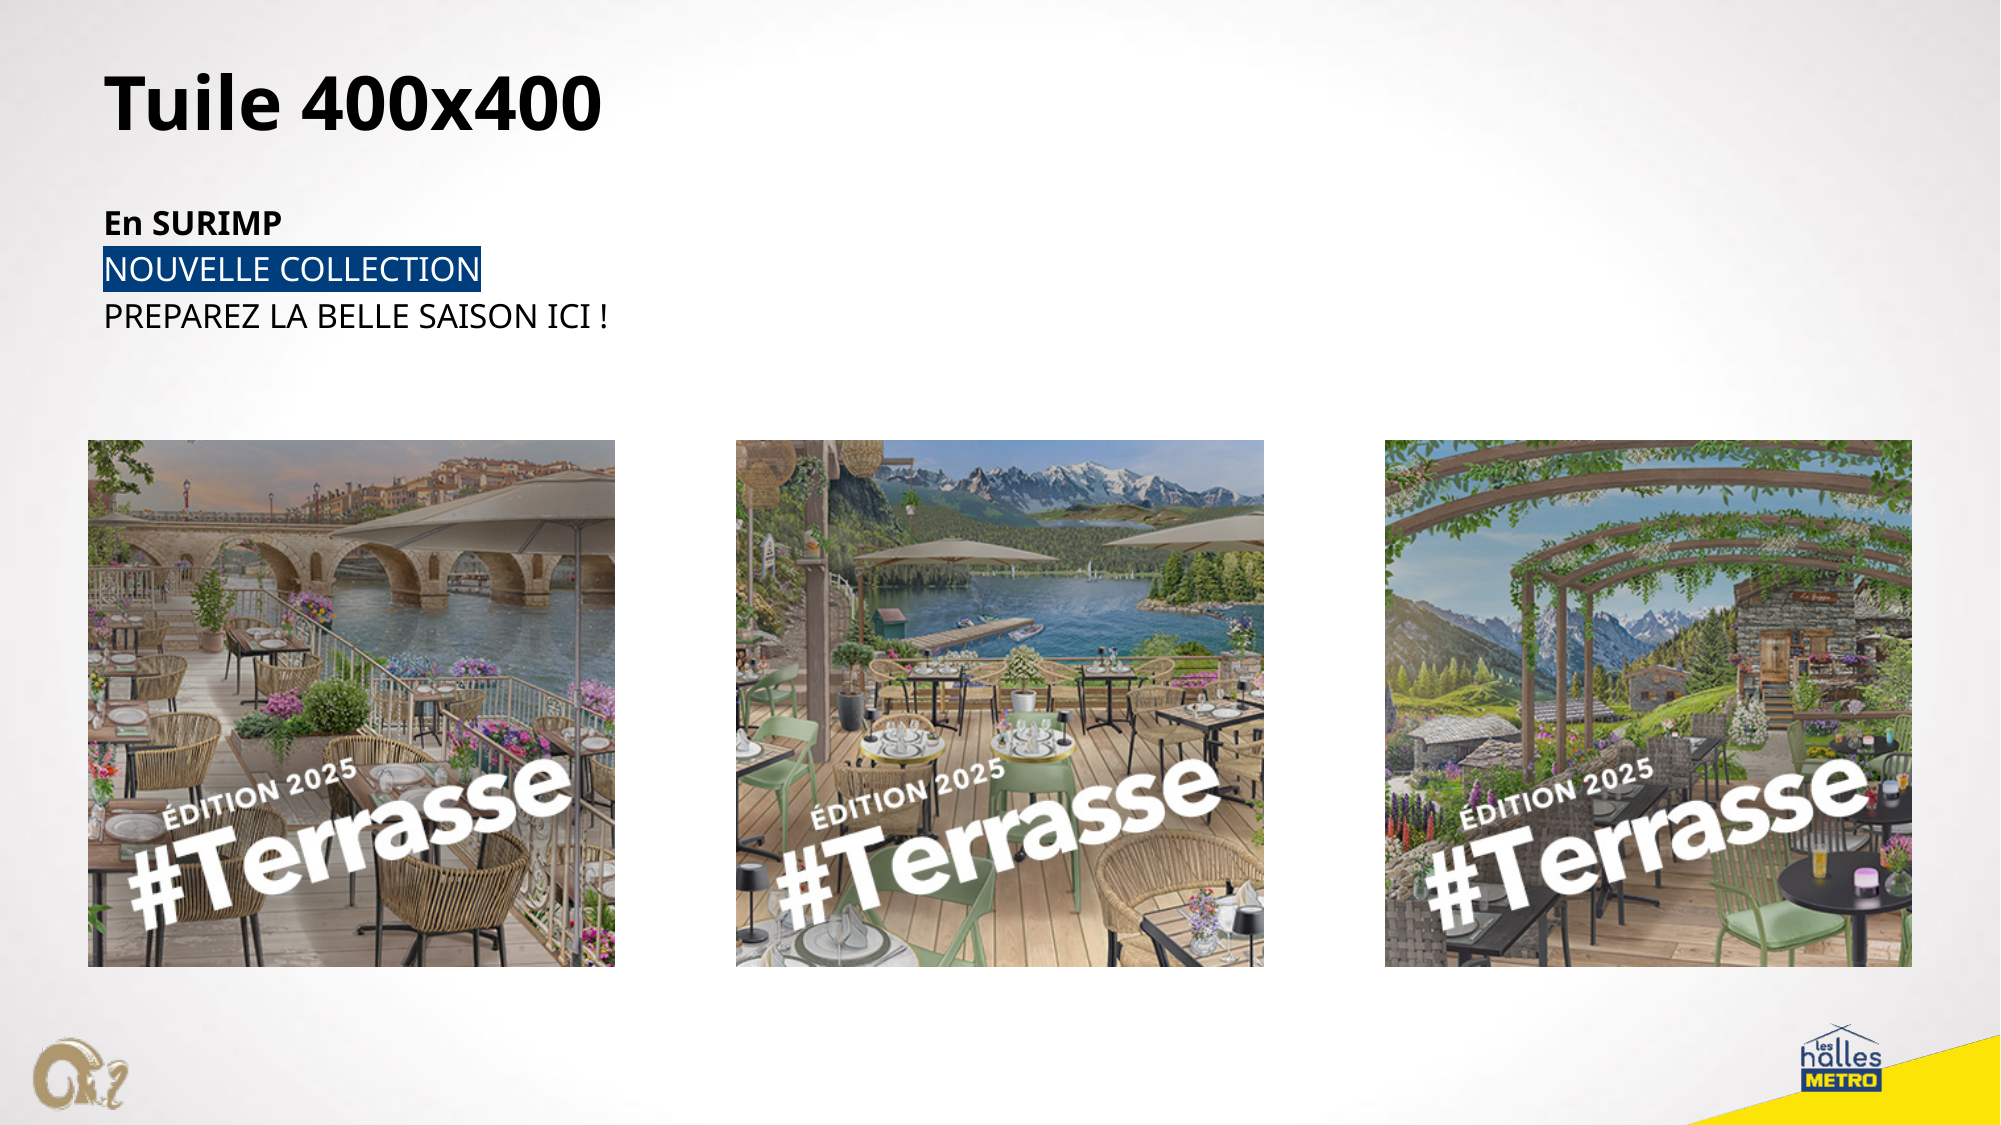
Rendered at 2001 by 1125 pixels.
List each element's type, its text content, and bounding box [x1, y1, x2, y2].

text_box En SURIMP NOUVELLE COLLECTION PREPAREZ LA BELLE SAISON ICI ! [88, 194, 789, 327]
title Tuile 400x400 [88, 6, 1889, 195]
picture [0, 0, 2001, 1125]
